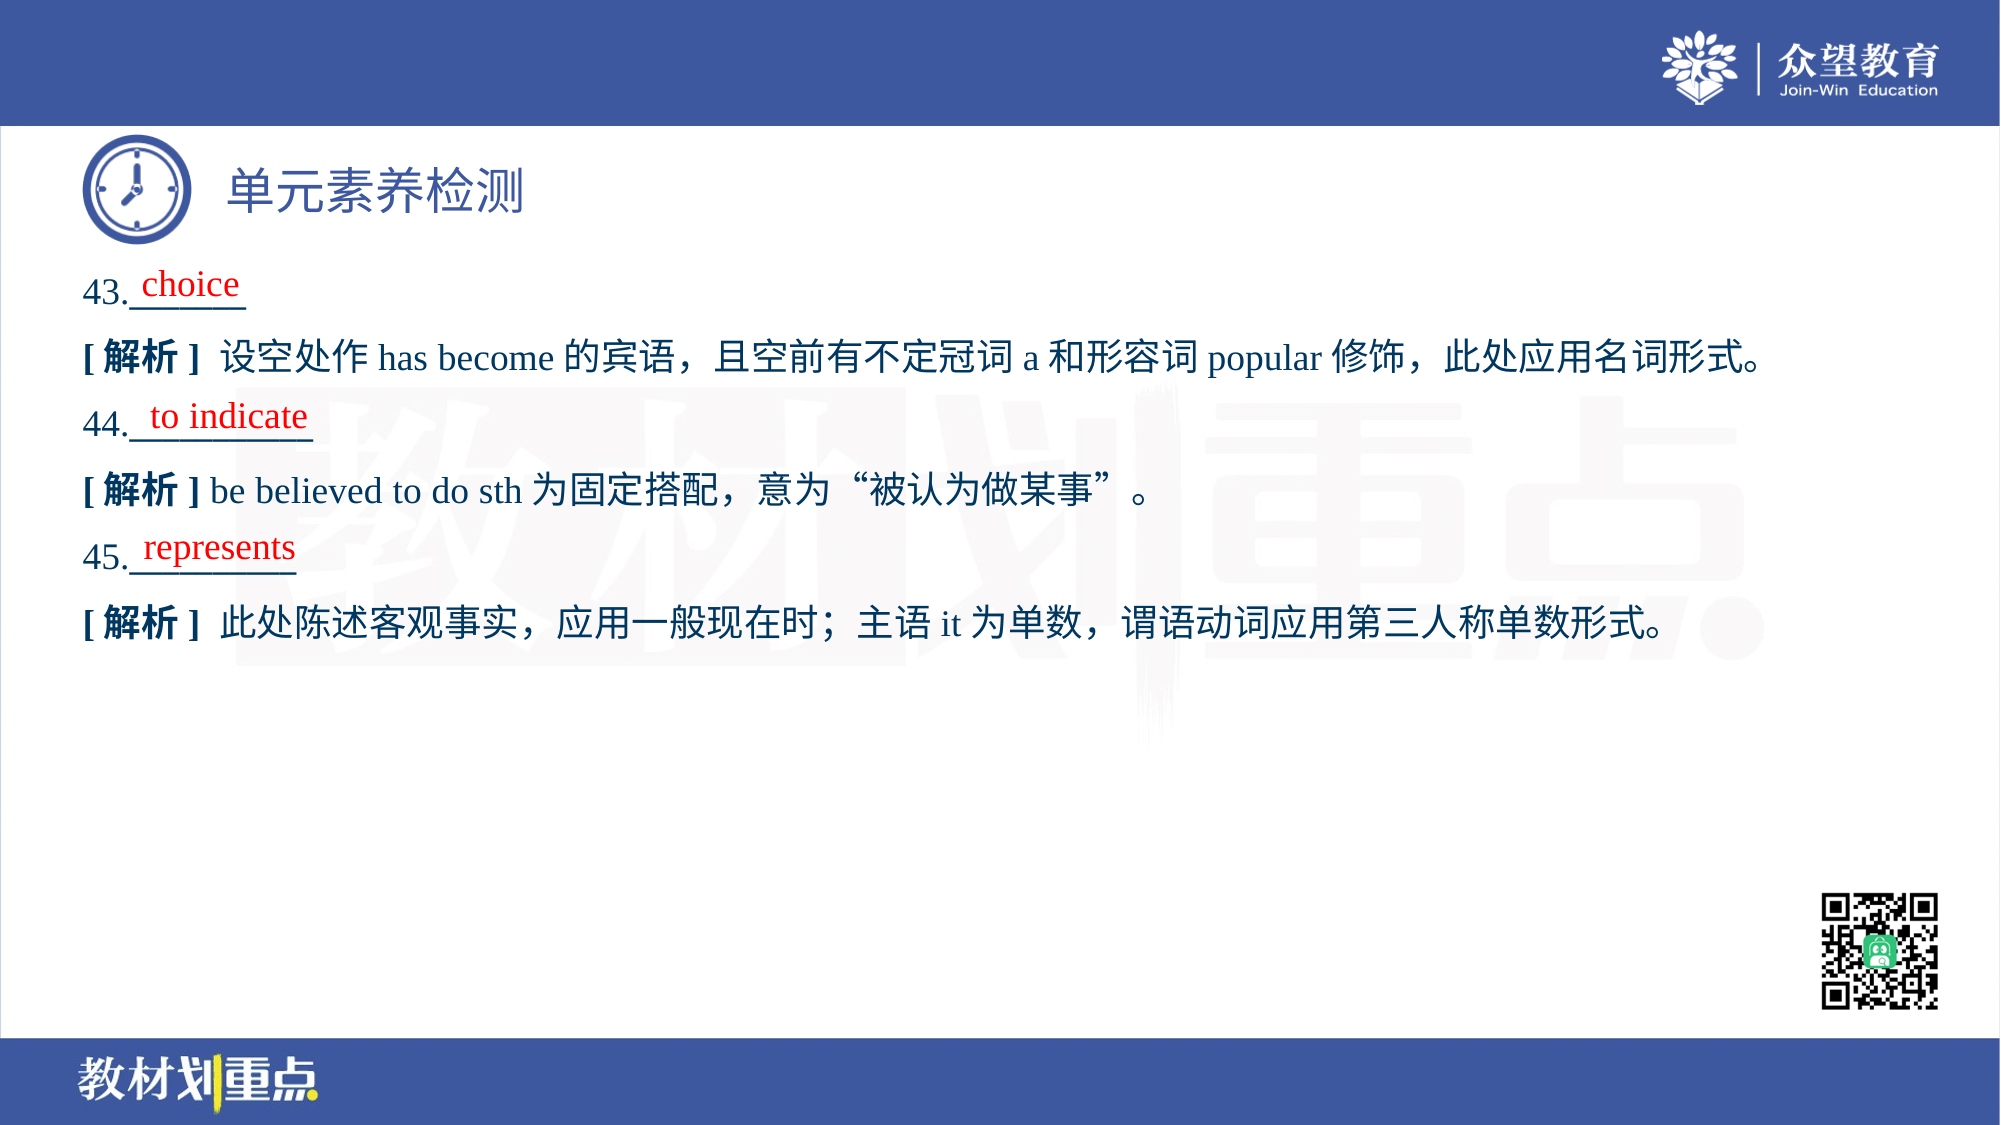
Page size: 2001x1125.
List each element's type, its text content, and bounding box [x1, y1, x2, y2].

text_box choice [128, 238, 254, 298]
text_box represents [130, 502, 310, 561]
text_box [解析] be believed to do sth为固定搭配，意为“被认为做某事”。 [82, 446, 1817, 504]
text_box 44.___________ [82, 379, 1817, 438]
text_box 43._______ [82, 247, 1817, 306]
text_box [解析] 此处陈述客观事实，应用一般现在时；主语it为单数，谓语动词应用第三人称单数形式。 [82, 579, 1817, 637]
picture [0, 0, 2000, 1125]
text_box 45.__________ [82, 512, 1817, 571]
text_box to indicate [132, 371, 327, 429]
text_box [解析] 设空处作has become的宾语，且空前有不定冠词a和形容词popular修饰，此处应用名词形式。 [82, 313, 1817, 371]
